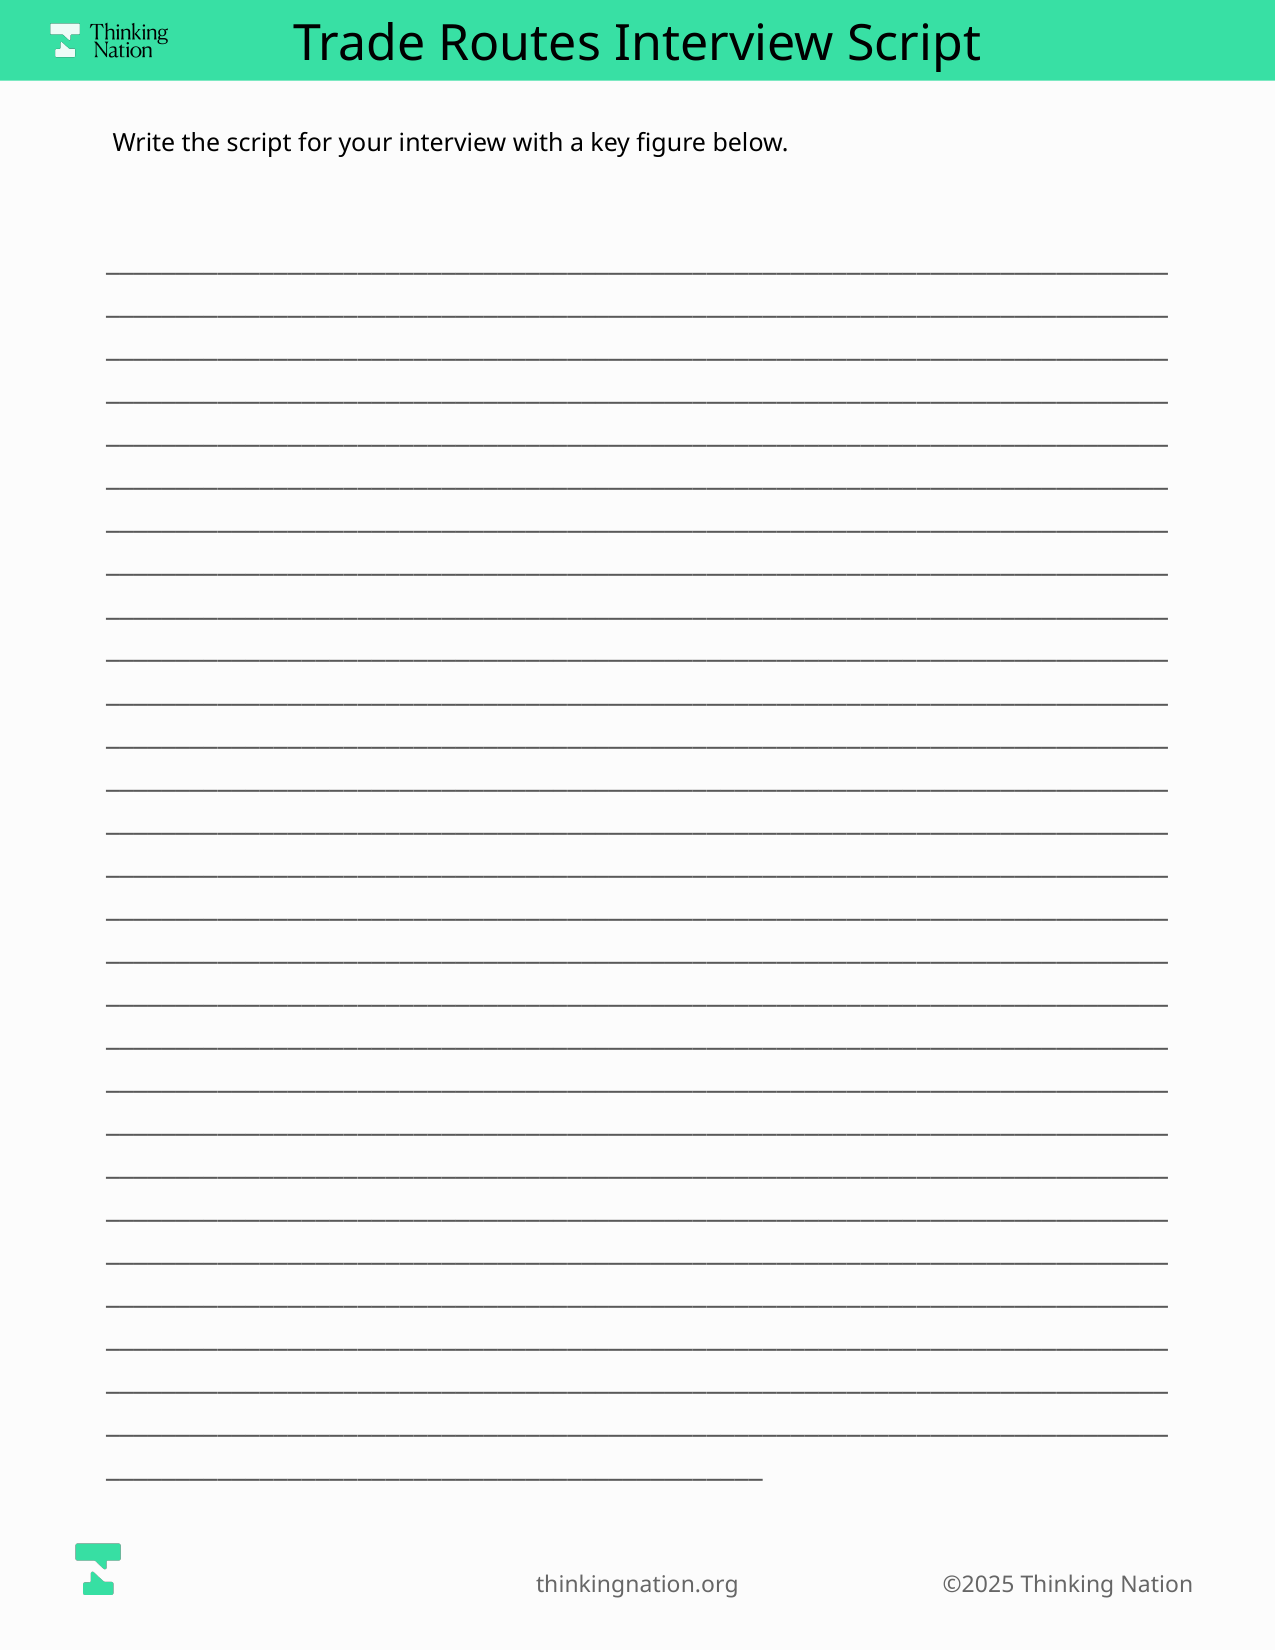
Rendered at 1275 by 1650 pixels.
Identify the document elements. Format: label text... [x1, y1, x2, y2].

text_box ©2025 Thinking Nation [907, 1553, 1210, 1605]
text_box Write the script for your interview with a key figure below. [97, 107, 1178, 172]
picture [62, 1533, 134, 1605]
text_box thinkingnation.org [486, 1553, 789, 1605]
text_box _______________________________________________________________________________________________________________________________________________________________________________________________________________________________________________________________________________________________________________________________________________________________________________________________________________________________________________________________________________________________________________________________________________________________________________________________________________________________________________________________________________________________________________________________________________________________________________________________________________________________________________________________________________________________________________________________________________________________________________________________________________________________________________________________________________________________________________________________________________________________________________________________________________________________________________________________________________________________________________________________________________________________________________________________________________________________________________________________________________________________________________________________________________________________________________________________________________________________________________________________________________________________________________________________________________________________________________________________________________________________________________________________________________________________________________________________________________________________________________________________________________________________________________________________________________________________________________________________________________________________________________________________________________________________________________________________ [91, 218, 1199, 1502]
text_box Trade Routes Interview Script [0, 0, 1275, 81]
picture [36, 12, 172, 69]
